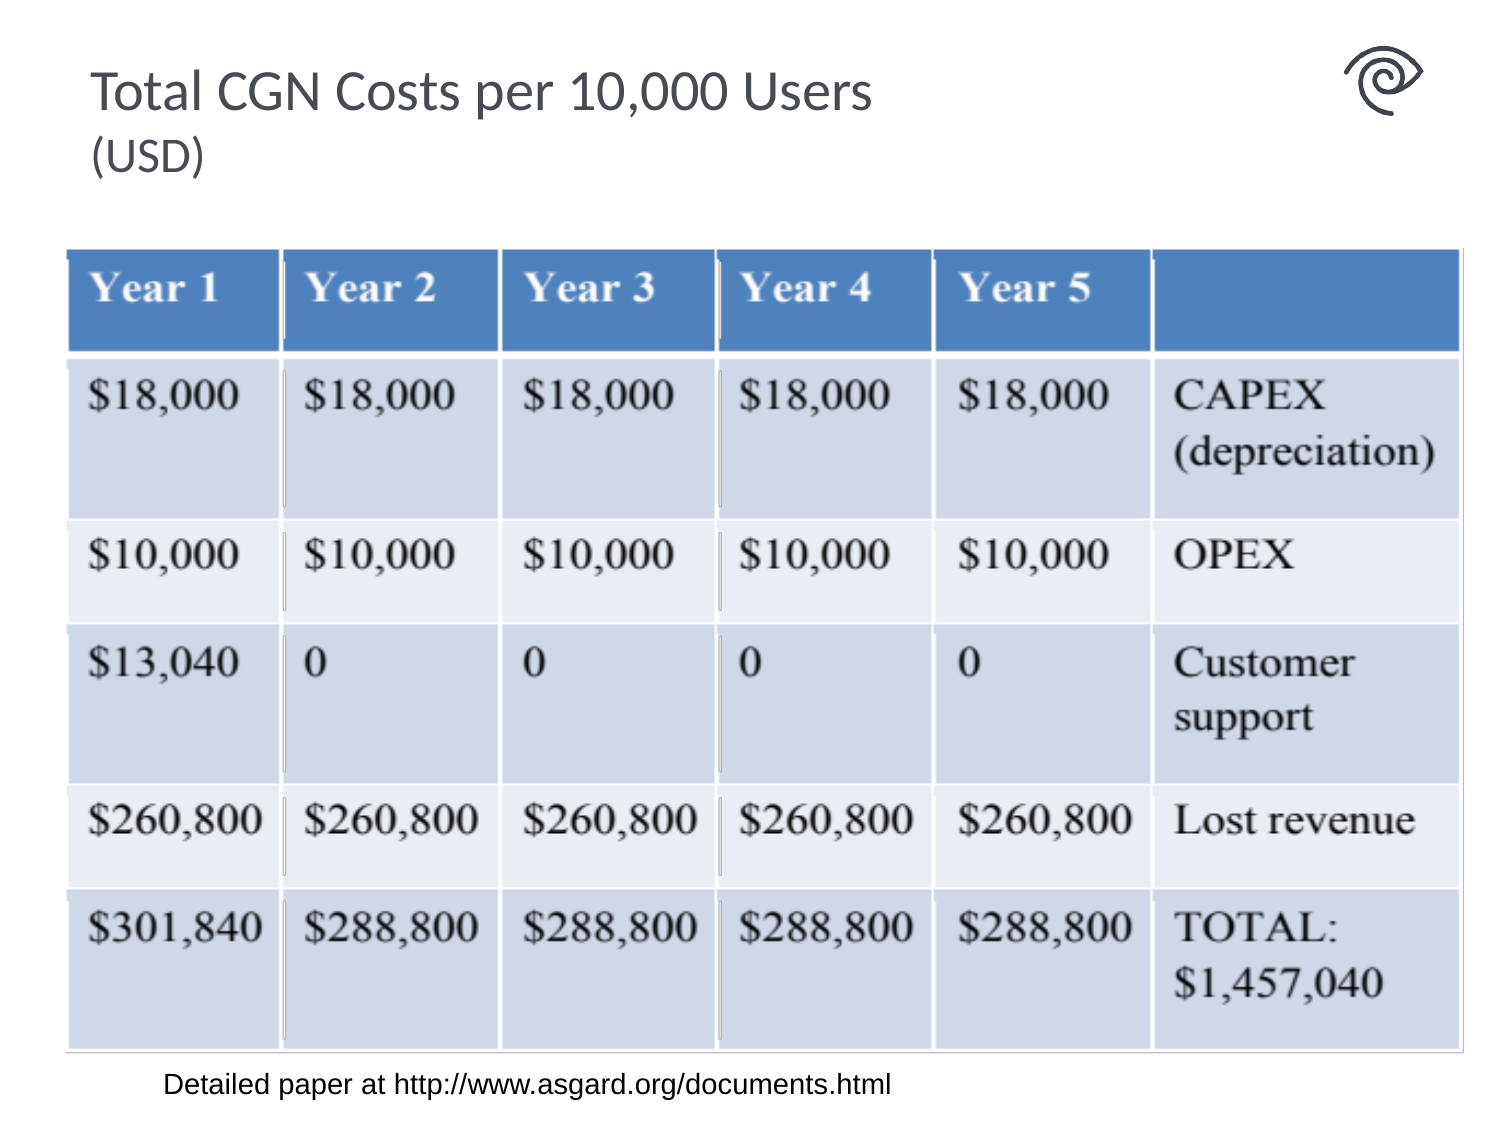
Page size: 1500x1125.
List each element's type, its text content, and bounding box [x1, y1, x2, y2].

title Total CGN Costs per 10,000 Users (USD) [74, 44, 1315, 233]
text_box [65, 248, 1473, 1116]
picture [1343, 44, 1436, 116]
